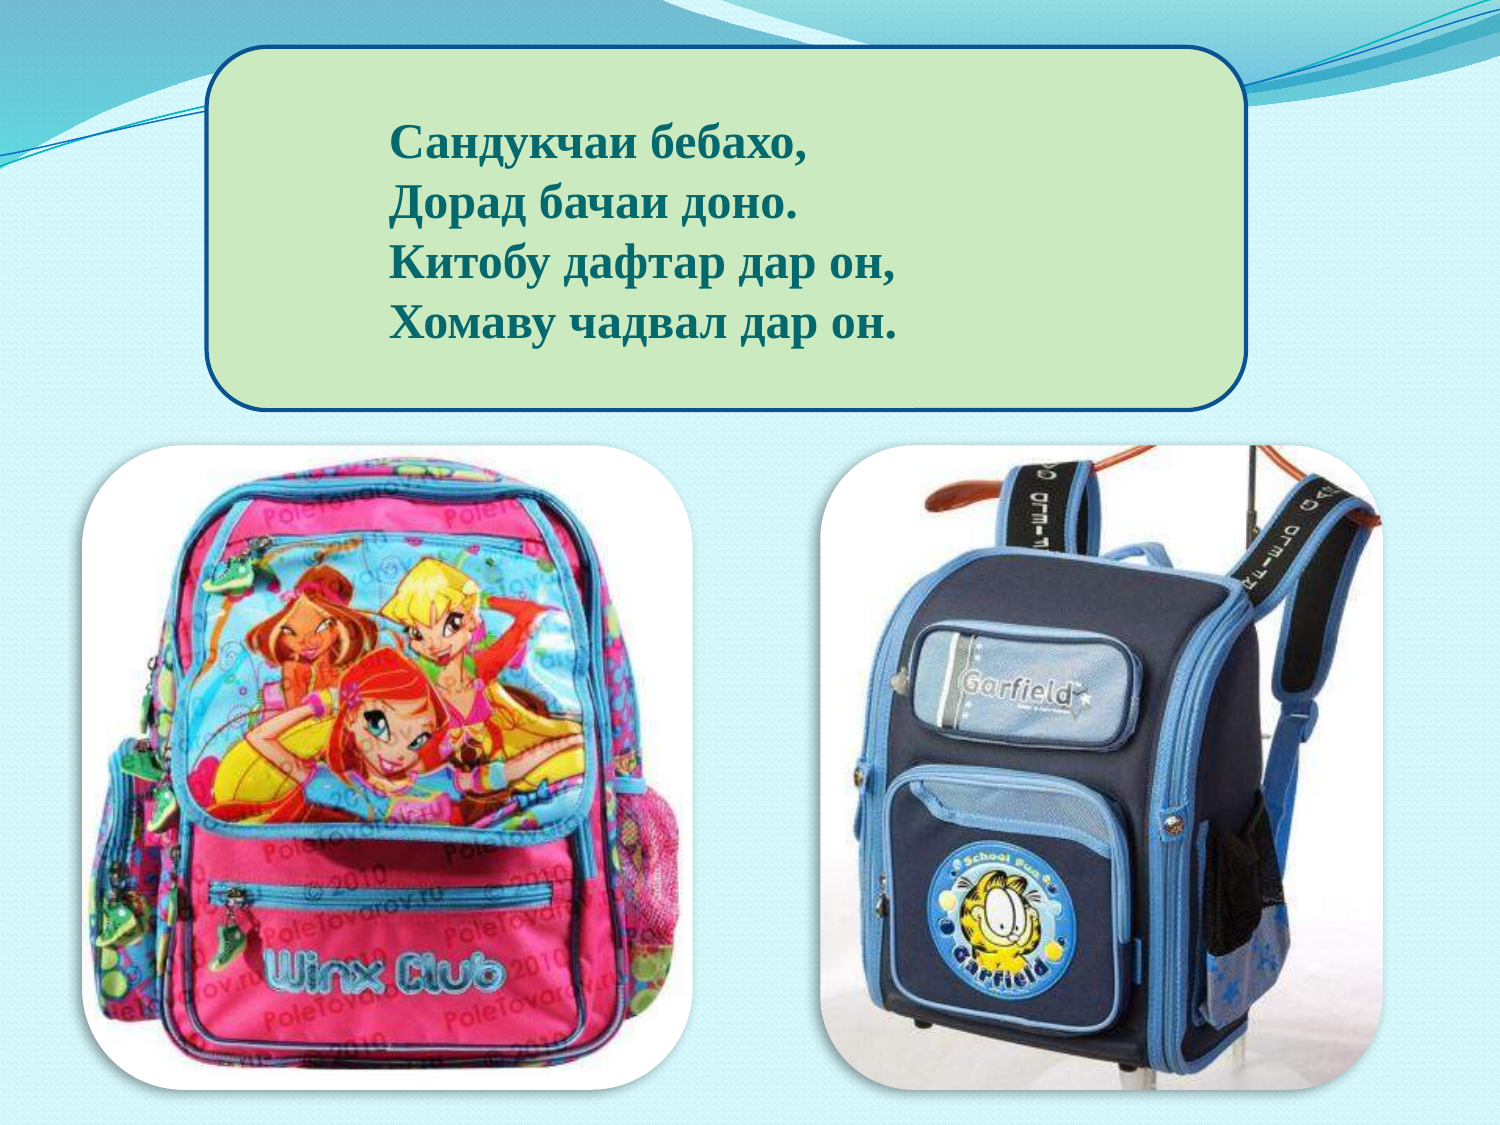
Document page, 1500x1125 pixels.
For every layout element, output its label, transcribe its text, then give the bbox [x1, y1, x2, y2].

picture [81, 445, 693, 1091]
picture [820, 445, 1384, 1091]
text_box Сандукчаи бебахо, Дорад бачаи доно. Китобу дафтар дар он, Хомаву чадвал дар он. [204, 44, 1249, 413]
